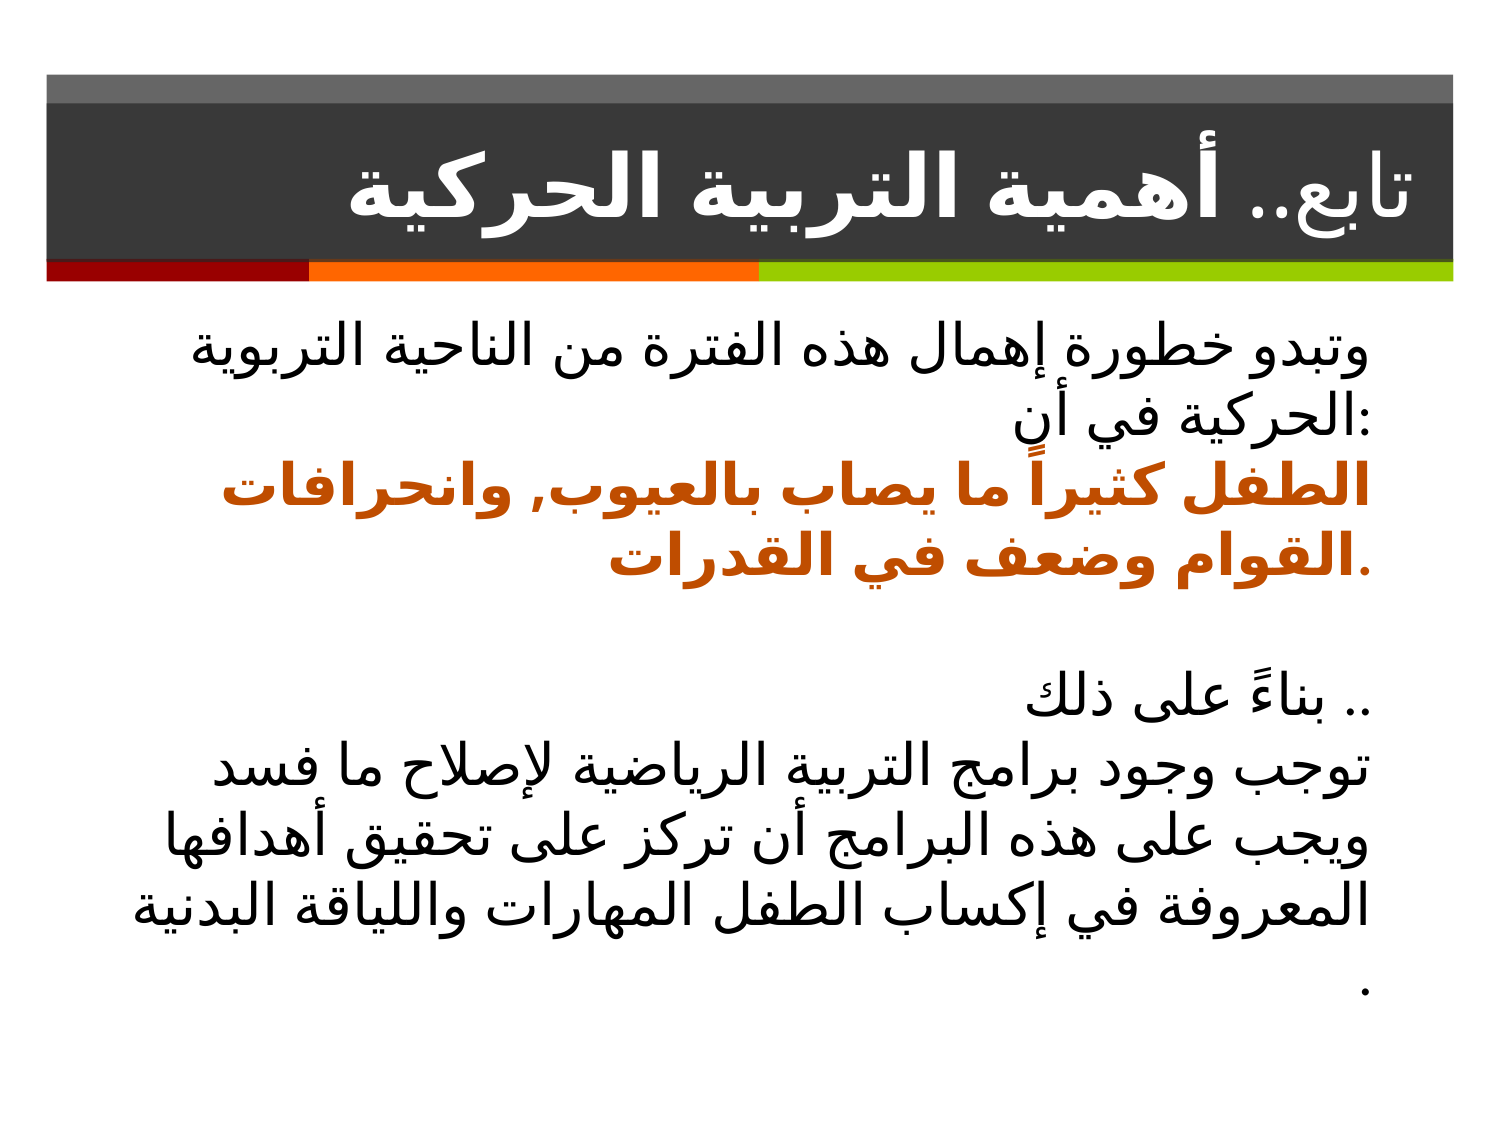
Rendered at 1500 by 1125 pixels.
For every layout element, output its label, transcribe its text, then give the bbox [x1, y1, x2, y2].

title تابع.. أهمية التربية الحركية [46, 103, 1454, 263]
text_box وتبدو خطورة إهمال هذه الفترة من الناحية التربوية الحركية في أن: الطفل كثيراً ما يصاب بالعيوب, وانحرافات القوام وضعف في القدرات. بناءً على ذلك .. توجب وجود برامج التربية الرياضية لإصلاح ما فسد ويجب على هذه البرامج أن تركز على تحقيق أهدافها المعروفة في إكساب الطفل المهارات واللياقة البدنية . [103, 300, 1388, 1015]
